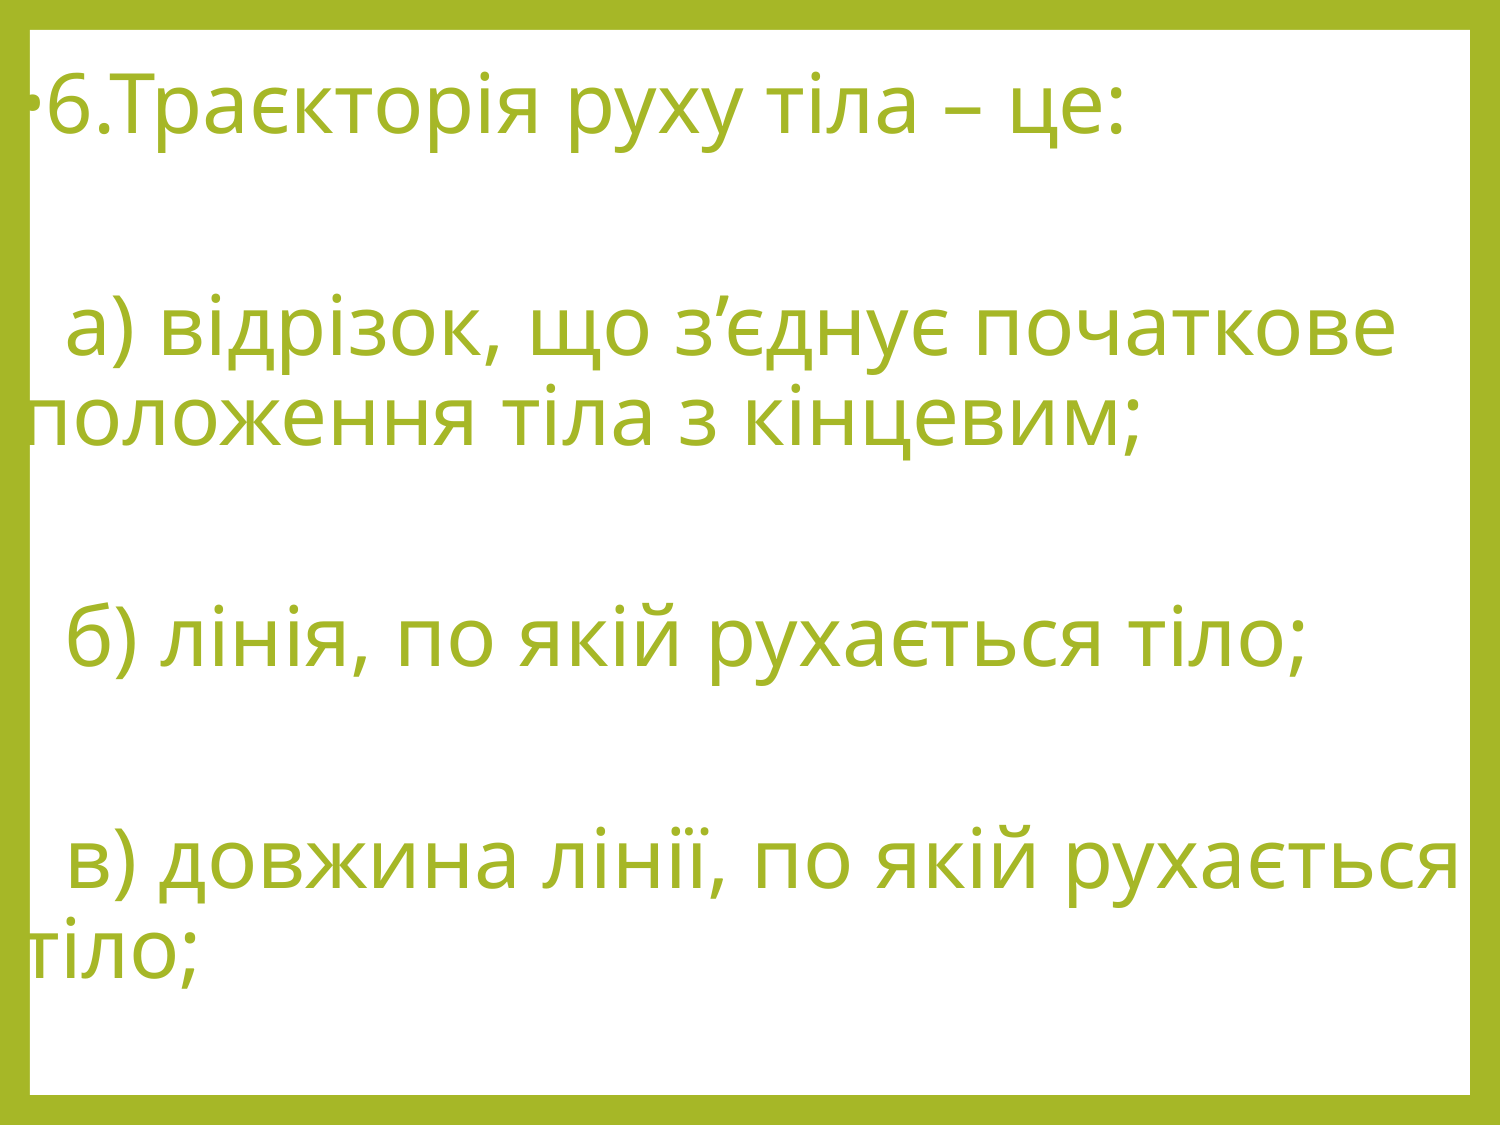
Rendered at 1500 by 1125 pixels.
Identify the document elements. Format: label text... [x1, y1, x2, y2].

list 6.Траєкторія руху тіла – це: а) відрізок, що з’єднує початкове положення тіла з кінцевим; б) лінія, по якій рухається тіло; в) довжина лінії, по якій рухається тіло; [0, 54, 1500, 1106]
